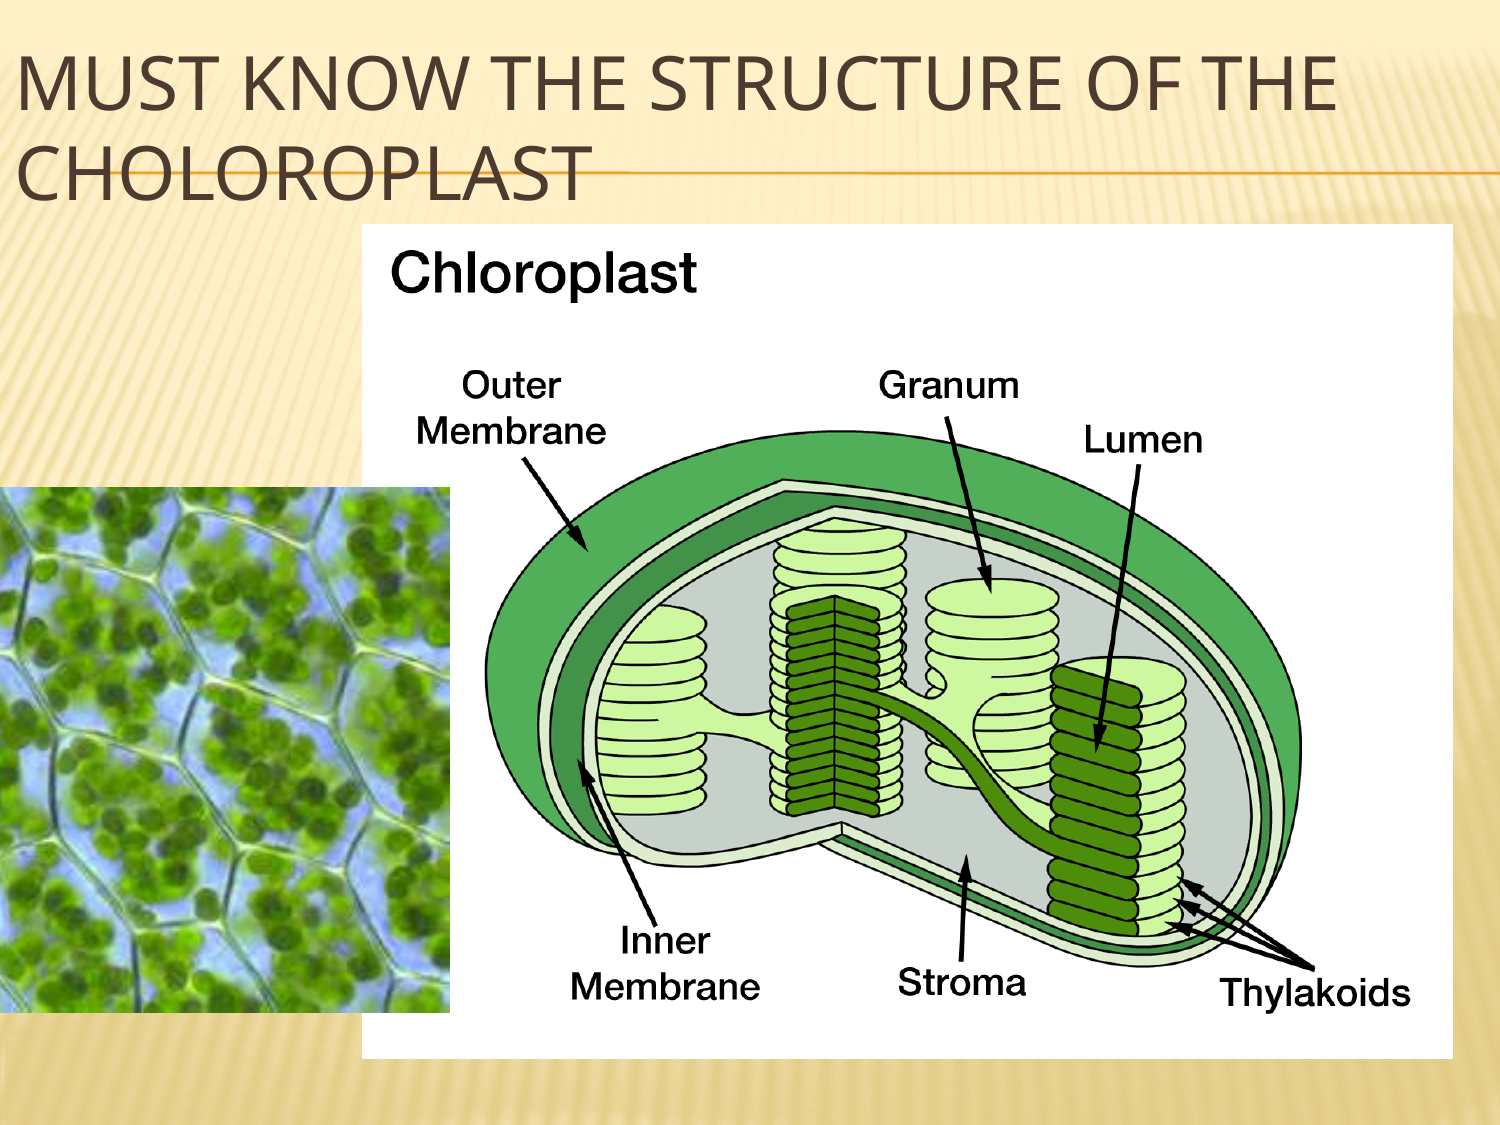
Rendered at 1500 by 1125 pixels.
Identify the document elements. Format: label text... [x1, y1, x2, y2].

picture [0, 224, 1453, 1060]
title Must Know the Structure of the Choloroplast [0, 24, 1500, 225]
